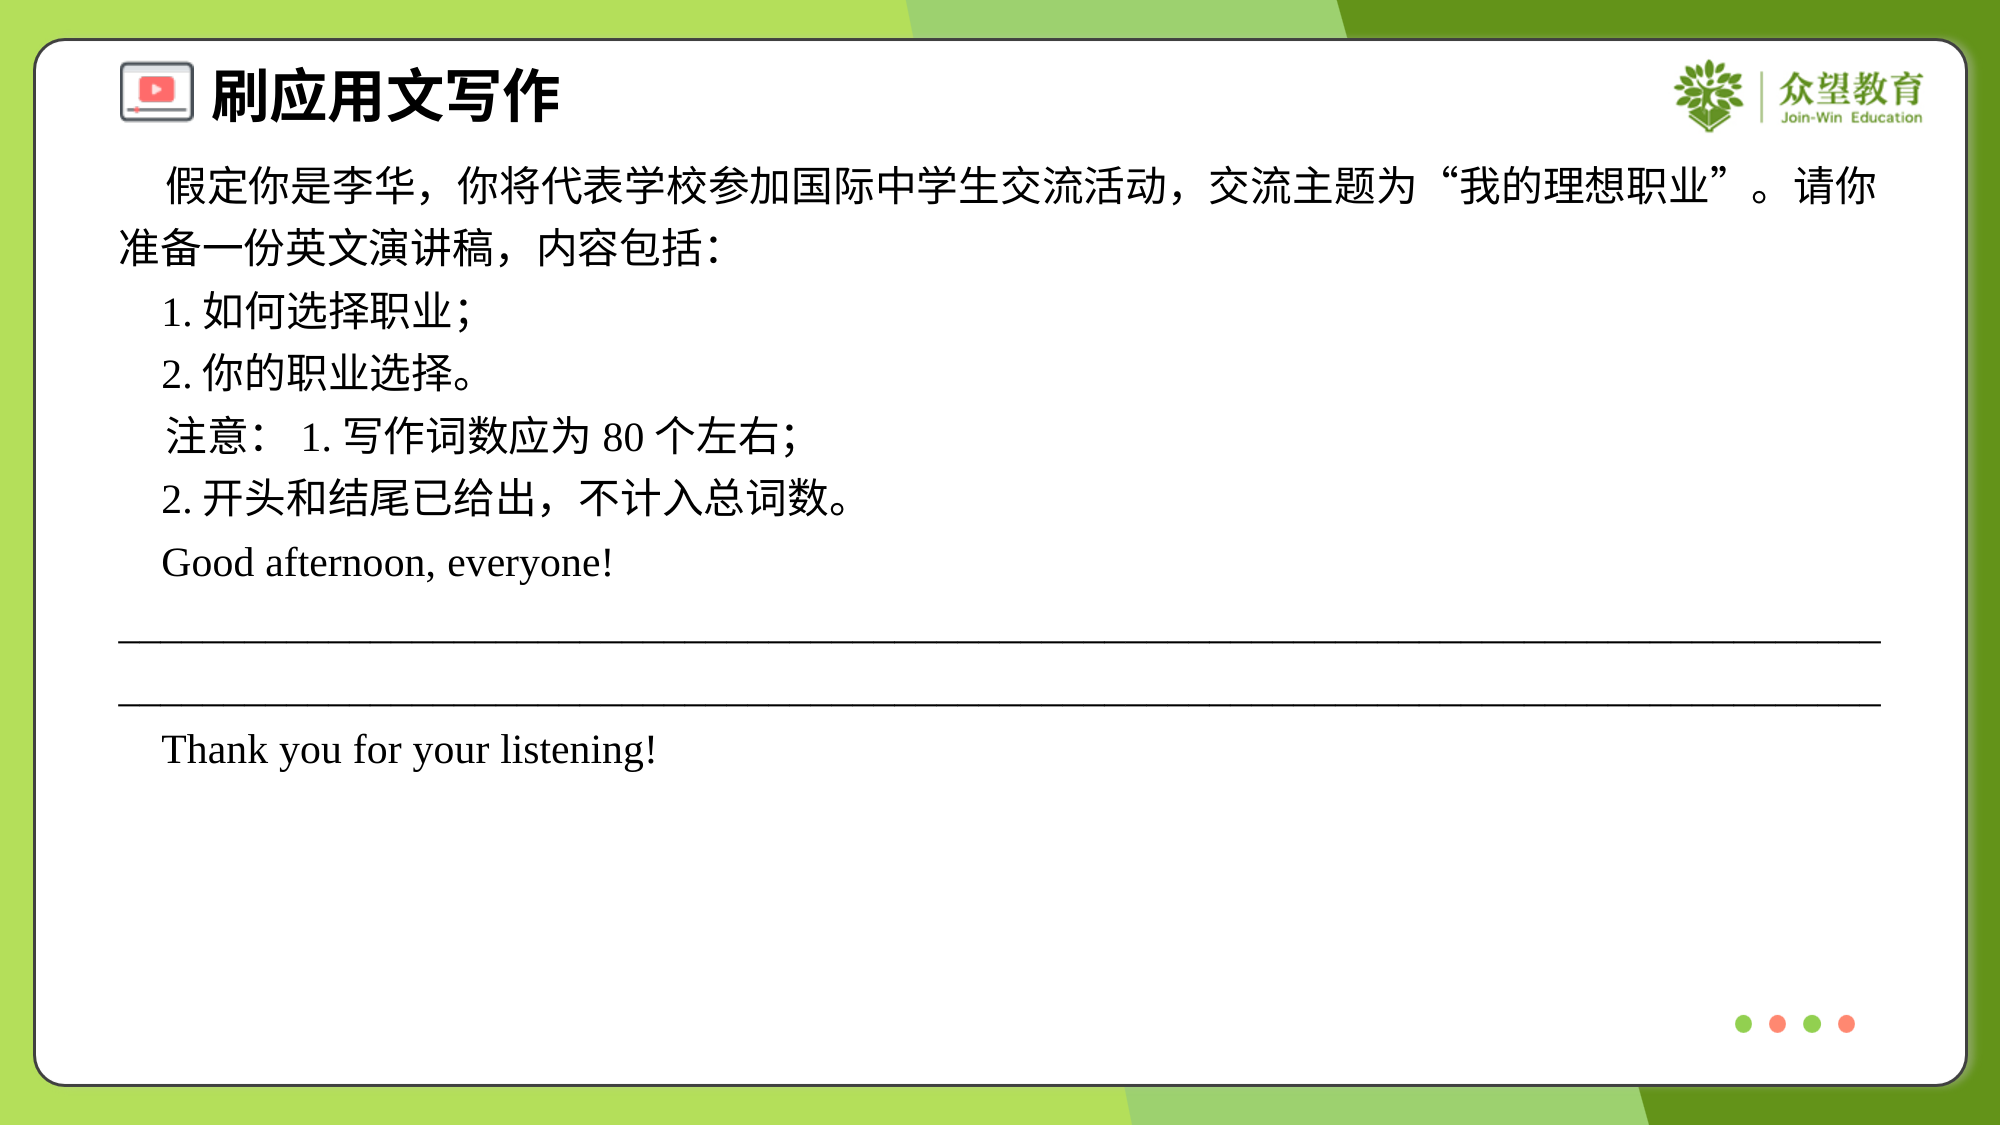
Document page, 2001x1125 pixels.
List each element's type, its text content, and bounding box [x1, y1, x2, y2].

picture [0, 0, 2000, 1125]
text_box 假定你是李华，你将代表学校参加国际中学生交流活动，交流主题为“我的理想职业”。请你准备一份英文演讲稿，内容包括： 1.如何选择职业； 2.你的职业选择。 注意：1.写作词数应为80个左右； 2.开头和结尾已给出，不计入总词数。 Good afternoon, everyone! ________________________________________________________________________________________________________________________________________________________________________ Thank you for your listening! [118, 146, 1883, 704]
